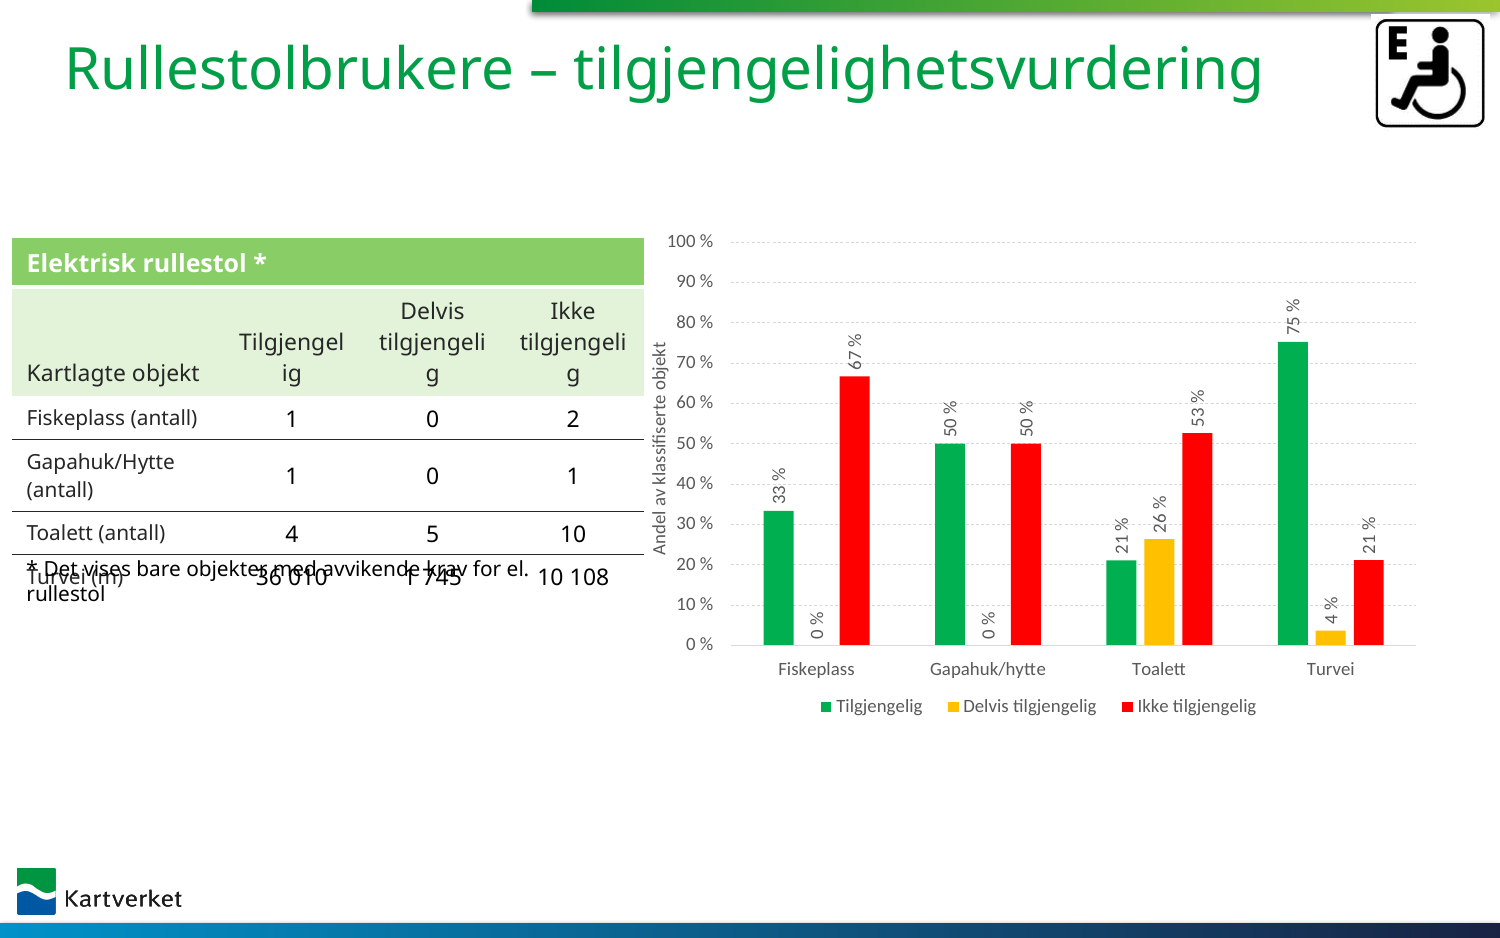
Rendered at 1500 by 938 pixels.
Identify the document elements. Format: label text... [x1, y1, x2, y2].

table_cell Gapahuk/Hytte (antall) [12, 440, 222, 511]
text_box Rullestolbrukere – tilgjengelighetsvurdering [49, 12, 1372, 109]
table_cell 10 108 [597, 555, 638, 598]
table_cell Ikke tilgjengelig [503, 289, 638, 396]
table_cell 4 [222, 512, 362, 548]
table_cell 10 [503, 512, 638, 554]
table_cell Tilgjengelig [222, 289, 362, 396]
table_cell Kartlagte objekt [12, 289, 222, 396]
table_cell 1 [222, 396, 362, 439]
table_header Elektrisk rullestol * [12, 238, 638, 285]
table_cell 0 [362, 396, 503, 439]
picture [643, 218, 1428, 728]
table_cell 1 [503, 440, 638, 511]
table_cell 2 [503, 396, 638, 439]
table_cell Delvis tilgjengelig [362, 289, 503, 396]
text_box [1371, 13, 1491, 133]
table_cell 5 [362, 512, 503, 548]
text_box * Det vises bare objekter med avvikende krav for el. rullestol [11, 548, 597, 613]
table_cell 0 [362, 440, 503, 511]
table_cell 1 [222, 440, 362, 511]
table_cell Toalett (antall) [12, 512, 222, 548]
table_cell Fiskeplass (antall) [12, 396, 222, 439]
